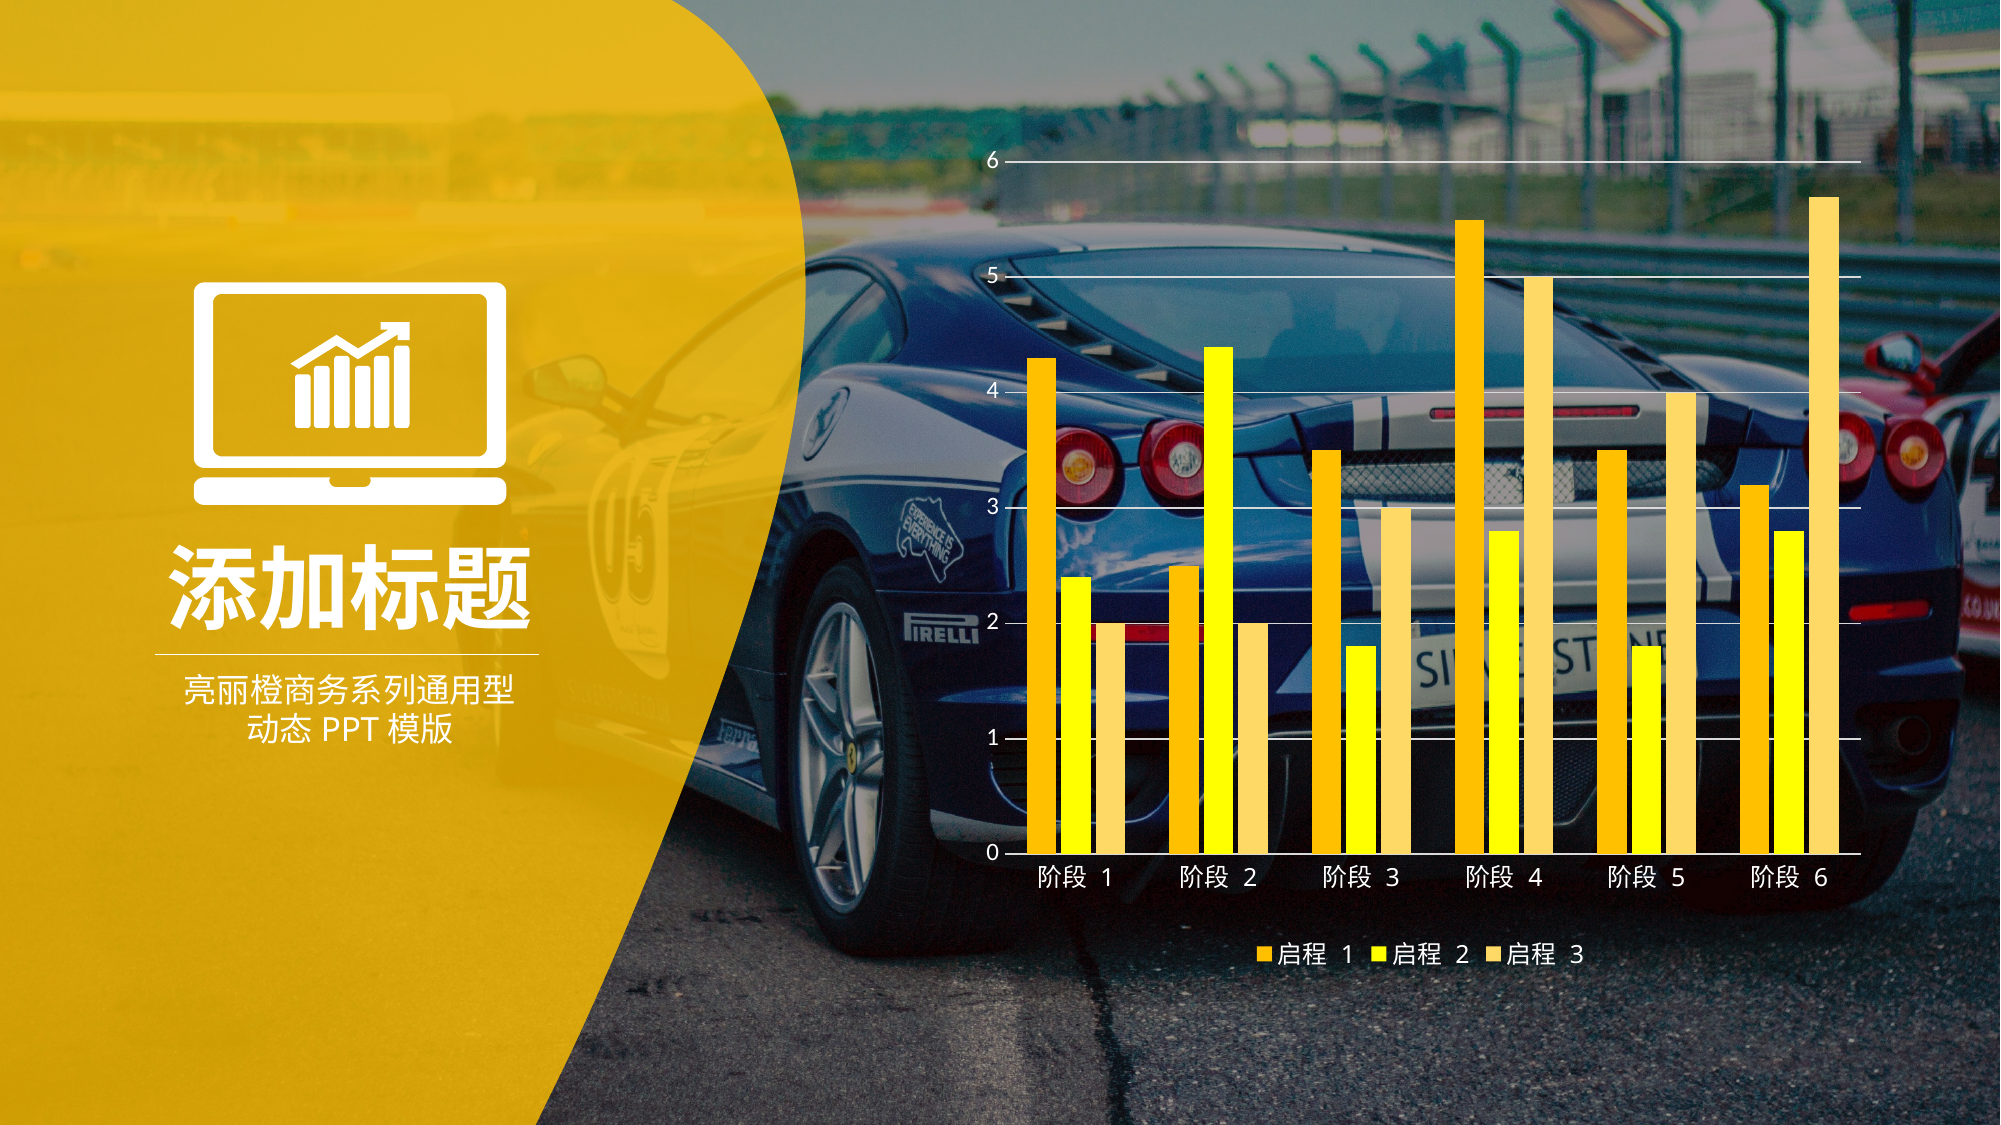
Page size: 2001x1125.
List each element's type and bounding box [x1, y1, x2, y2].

picture [0, 0, 2000, 1125]
chart [959, 147, 1882, 978]
